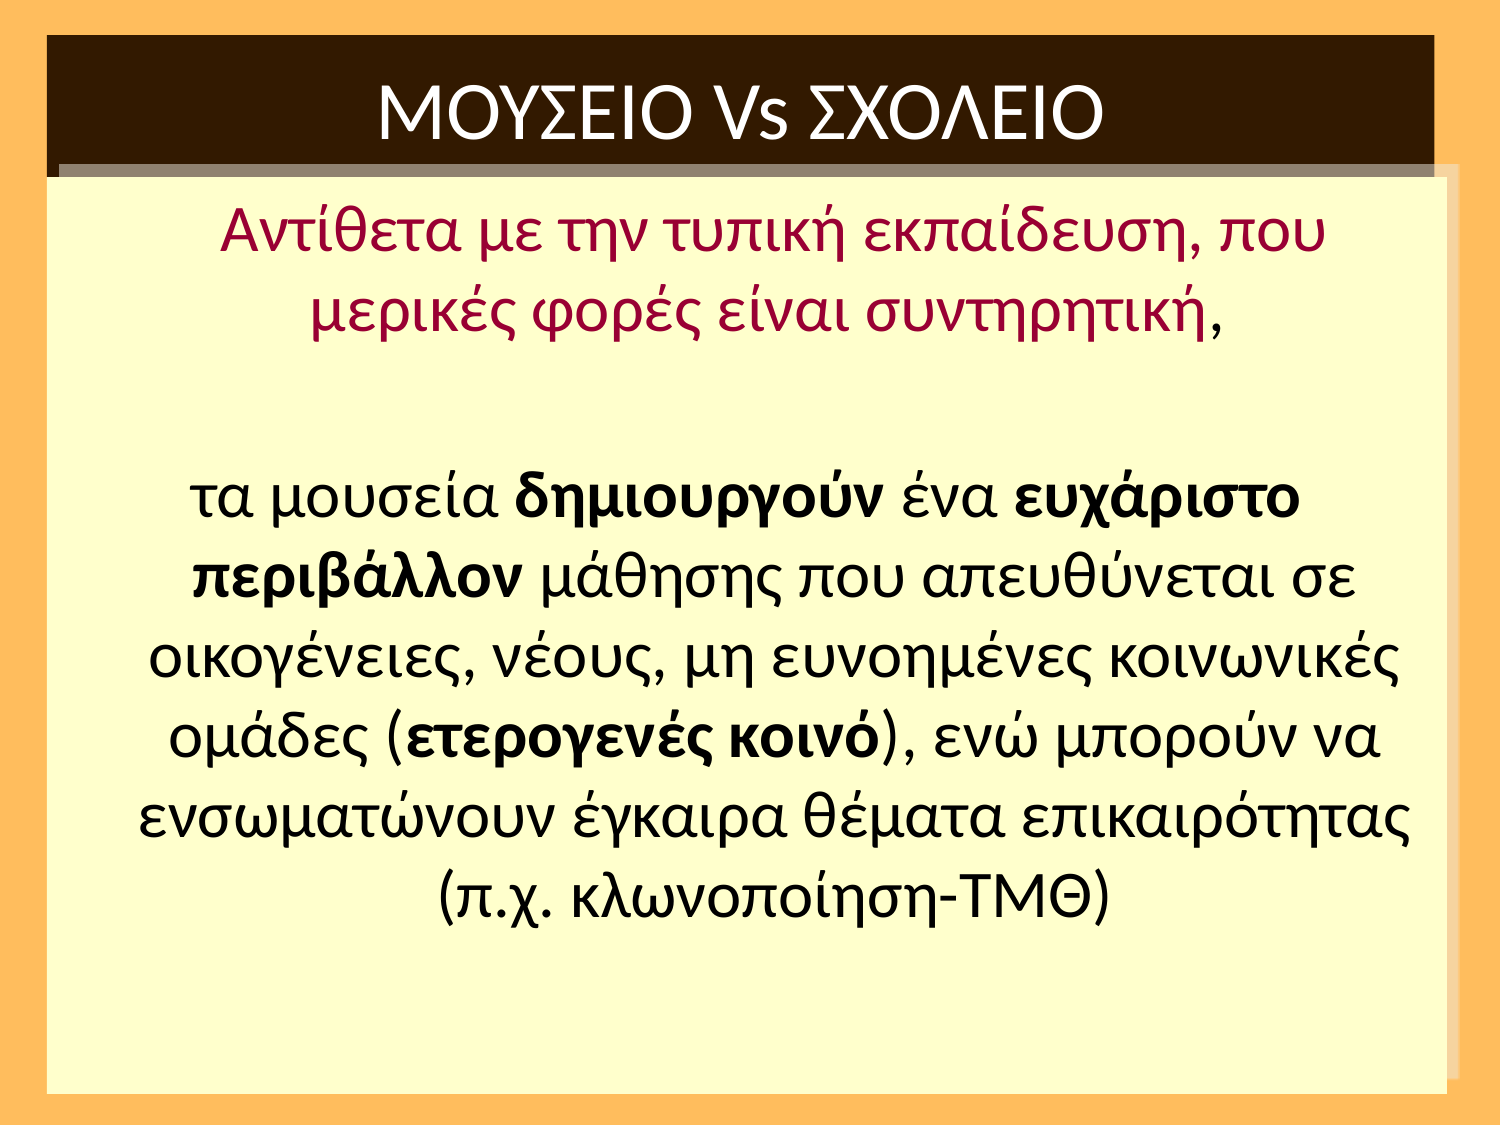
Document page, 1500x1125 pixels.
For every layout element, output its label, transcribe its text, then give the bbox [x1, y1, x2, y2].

title ΜΟΥΣΕΙΟ Vs ΣΧΟΛΕΙΟ [46, 35, 1435, 177]
text_box Αντίθετα με την τυπική εκπαίδευση, που μερικές φορές είναι συντηρητική, τα μουσεία δημιουργούν ένα ευχάριστο περιβάλλον μάθησης που απευθύνεται σε οικογένειες, νέους, μη ευνοημένες κοινωνικές ομάδες (ετερογενές κοινό), ενώ μπορούν να ενσωματώνουν έγκαιρα θέματα επικαιρότητας (π.χ. κλωνοποίηση-ΤΜΘ) [46, 177, 1447, 1094]
